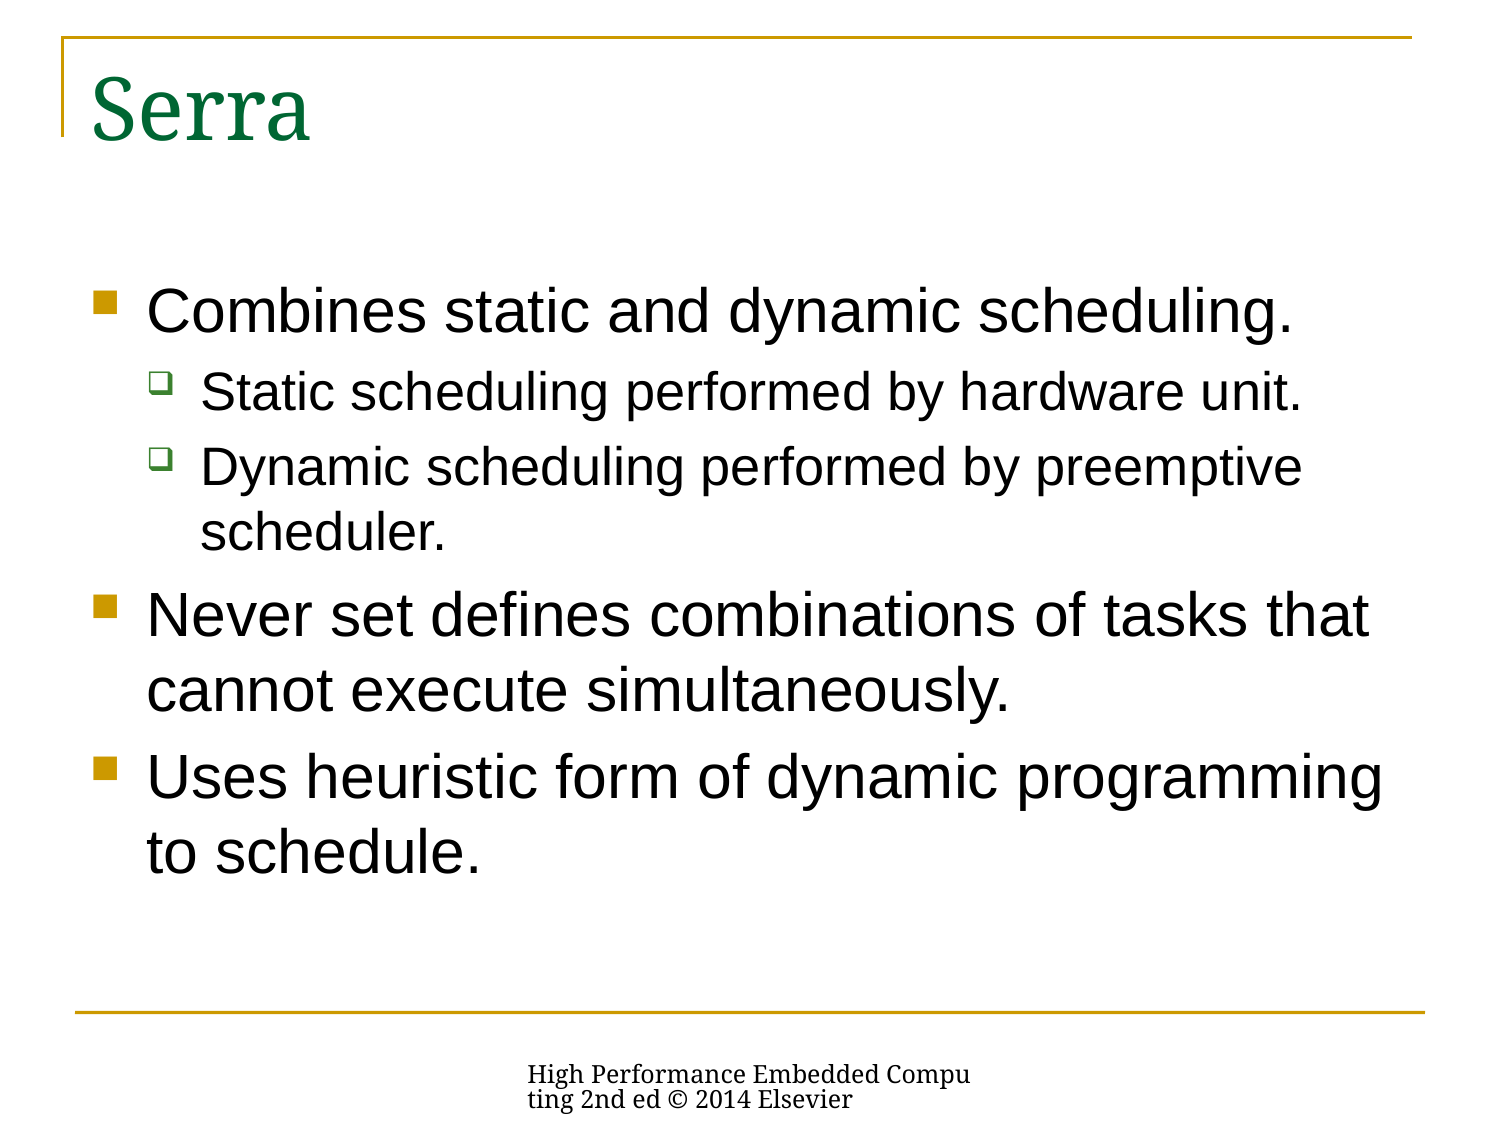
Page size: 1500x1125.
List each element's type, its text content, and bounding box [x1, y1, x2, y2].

list Combines static and dynamic scheduling. Static scheduling performed by hardware unit. Dynamic scheduling performed by preemptive scheduler. Never set defines combinations of tasks that cannot execute simultaneously. Uses heuristic form of dynamic programming to schedule. [75, 262, 1425, 1006]
title Serra [75, 45, 1425, 233]
footer High Performance Embedded Computing 2nd ed © 2014 Elsevier [512, 1025, 988, 1100]
